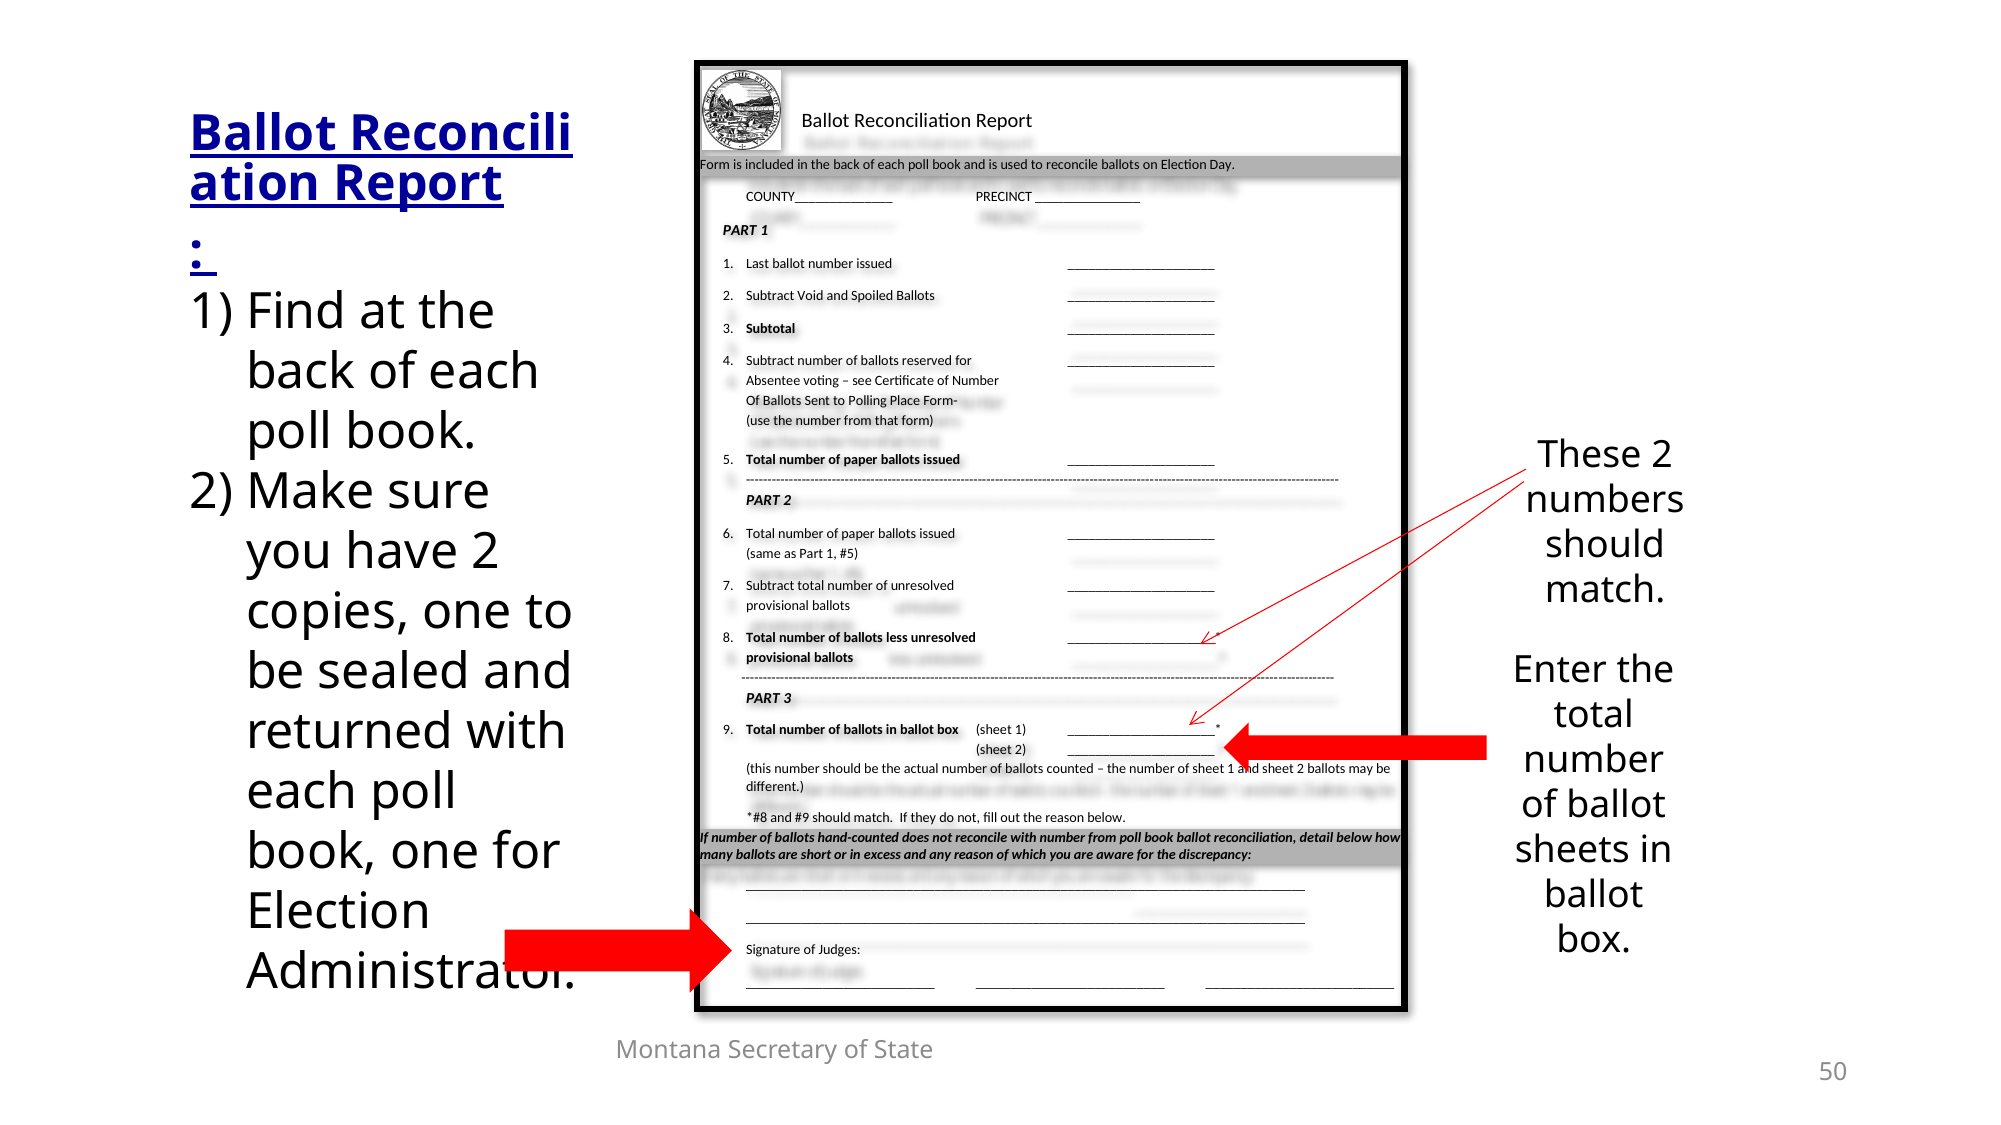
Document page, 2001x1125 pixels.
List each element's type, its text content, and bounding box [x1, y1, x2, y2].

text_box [1189, 481, 1524, 725]
footer Montana Secretary of State [375, 1018, 1175, 1079]
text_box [1199, 469, 1526, 645]
text_box [504, 908, 699, 993]
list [699, 66, 1402, 1007]
text_box [1402, 735, 1487, 760]
slide_number 50 [1412, 1042, 1863, 1103]
text_box These 2 numbers should match. [1498, 422, 1712, 618]
text_box Enter the total number of ballot sheets in ballot box. [1487, 637, 1700, 968]
text_box Ballot Reconciliation Report: Find at the back of each poll book. Make sure you have 2 copies, one to be sealed and returned with each poll book, one for Election Administrator. [175, 92, 601, 956]
